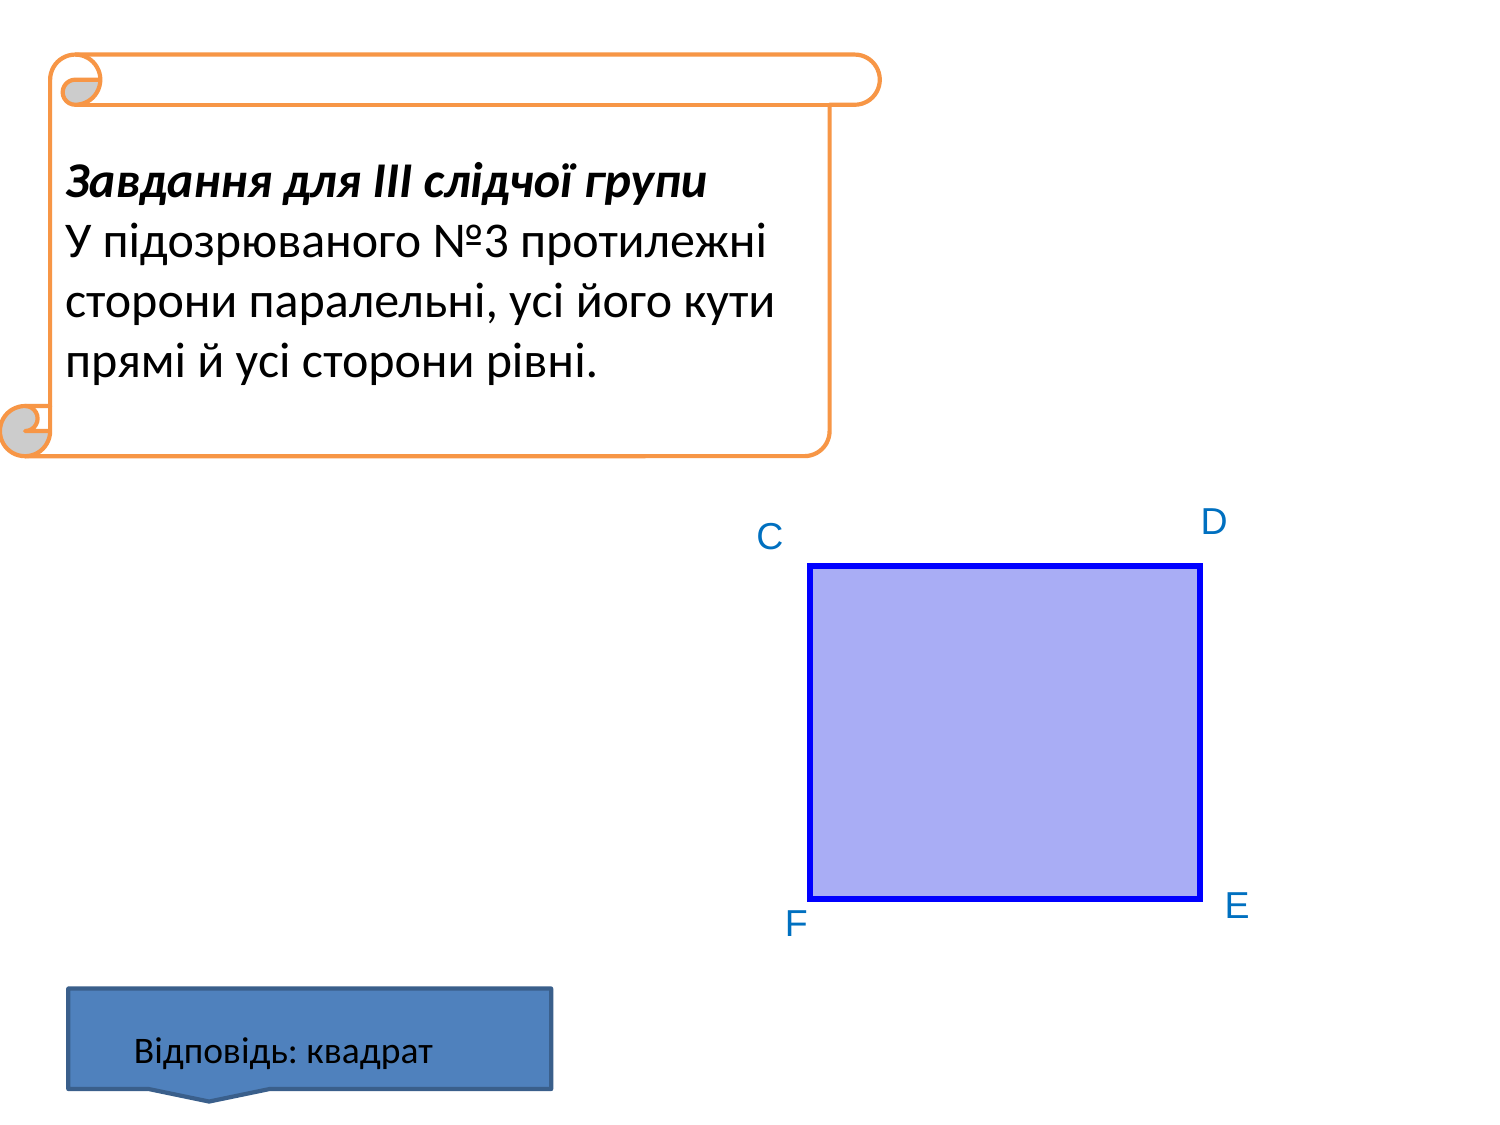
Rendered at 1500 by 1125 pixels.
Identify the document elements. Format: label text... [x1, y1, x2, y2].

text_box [740, 489, 1266, 953]
text_box Завдання для ІІІ слідчої групи У підозрюваного №3 протилежні сторони паралельні, усі його кути прямі й усі сторони рівні. [0, 52, 882, 459]
text_box [66, 986, 554, 1104]
text_box Відповідь: квадрат [119, 1018, 449, 1079]
